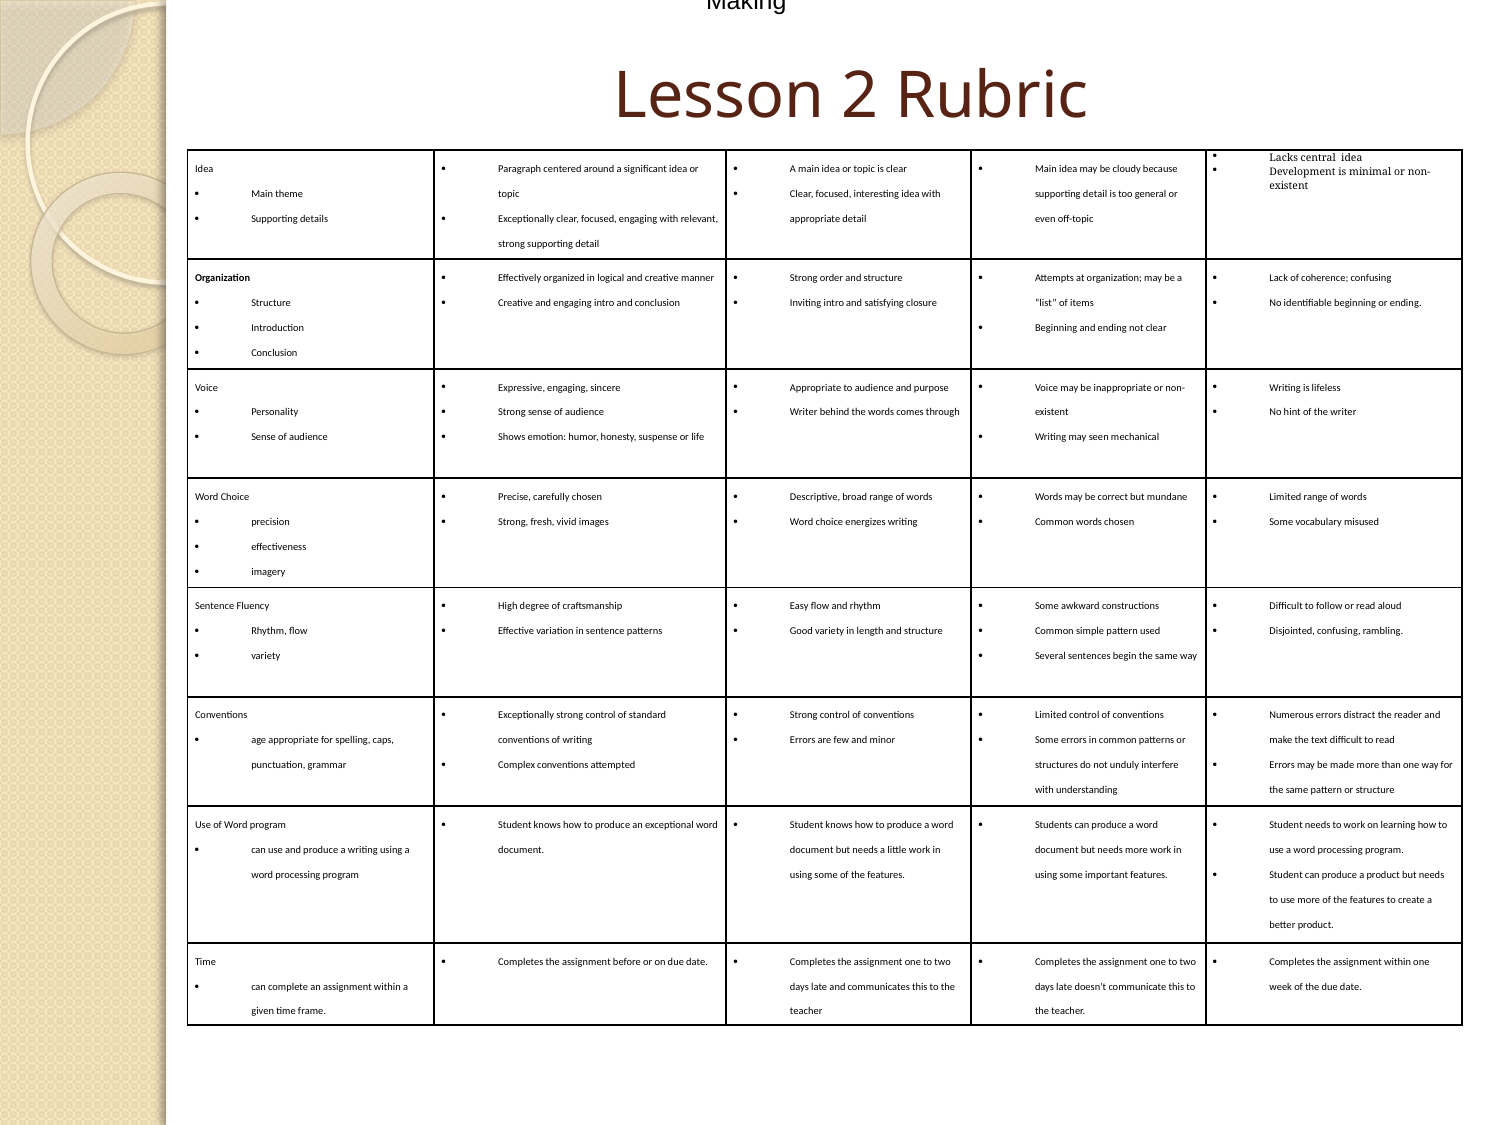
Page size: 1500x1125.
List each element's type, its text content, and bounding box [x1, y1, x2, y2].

table_cell Organization Structure Introduction Conclusion [188, 260, 433, 368]
table_cell Effectively organized in logical and creative manner Creative and engaging intro and conclusion [435, 260, 725, 368]
text_box Making [690, 0, 809, 23]
table_cell Precise, carefully chosen Strong, fresh, vivid images [435, 479, 725, 587]
table_header Lacks central idea Development is minimal or non-existent [1207, 151, 1461, 258]
table_cell Easy flow and rhythm Good variety in length and structure [727, 588, 970, 696]
table_cell Word Choice precision effectiveness imagery [188, 479, 433, 587]
table_cell Descriptive, broad range of words Word choice energizes writing [727, 479, 970, 587]
table_cell Sentence Fluency Rhythm, flow variety [188, 588, 433, 696]
table_cell Limited range of words Some vocabulary misused [1207, 479, 1461, 587]
table_cell Completes the assignment before or on due date. [435, 944, 725, 1024]
table_cell Strong control of conventions Errors are few and minor [727, 698, 970, 805]
table_header Main idea may be cloudy because supporting detail is too general or even off-topic [972, 151, 1205, 258]
table_cell Completes the assignment one to two days late doesn’t communicate this to the teacher. [972, 944, 1205, 1024]
table_cell Students can produce a word document but needs more work in using some important features. [972, 807, 1205, 942]
table_cell Writing is lifeless No hint of the writer [1207, 370, 1461, 477]
table_cell Exceptionally strong control of standard conventions of writing Complex conventions attempted [435, 698, 725, 805]
title Lesson 2 Rubric [237, 45, 1466, 138]
table_cell Student knows how to produce an exceptional word document. [435, 807, 725, 942]
table_cell Difficult to follow or read aloud Disjointed, confusing, rambling. [1207, 588, 1461, 696]
table_header A main idea or topic is clear Clear, focused, interesting idea with appropriate detail [727, 151, 970, 258]
table_cell Expressive, engaging, sincere Strong sense of audience Shows emotion: humor, honesty, suspense or life [435, 370, 725, 477]
table_cell High degree of craftsmanship Effective variation in sentence patterns [435, 588, 725, 696]
table_header Idea Main theme Supporting details [188, 151, 433, 258]
table_cell Time can complete an assignment within a given time frame. [188, 944, 433, 1024]
table_cell Conventions age appropriate for spelling, caps, punctuation, grammar [188, 698, 433, 805]
table_cell Student needs to work on learning how to use a word processing program. Student can produce a product but needs to use more of the features to create a better product. [1207, 807, 1461, 942]
table_cell Lack of coherence; confusing No identifiable beginning or ending. [1207, 260, 1461, 368]
table_cell Voice may be inappropriate or non-existent Writing may seen mechanical [972, 370, 1205, 477]
table_cell Some awkward constructions Common simple pattern used Several sentences begin the same way [972, 588, 1205, 696]
table_cell Numerous errors distract the reader and make the text difficult to read Errors may be made more than one way for the same pattern or structure [1207, 698, 1461, 805]
table_cell Use of Word program can use and produce a writing using a word processing program [188, 807, 433, 942]
table_cell Completes the assignment one to two days late and communicates this to the teacher [727, 944, 970, 1024]
table_cell Strong order and structure Inviting intro and satisfying closure [727, 260, 970, 368]
table_cell Words may be correct but mundane Common words chosen [972, 479, 1205, 587]
table_cell Appropriate to audience and purpose Writer behind the words comes through [727, 370, 970, 477]
table_cell Limited control of conventions Some errors in common patterns or structures do not unduly interfere with understanding [972, 698, 1205, 805]
table_cell Student knows how to produce a word document but needs a little work in using some of the features. [727, 807, 970, 942]
table_header Paragraph centered around a significant idea or topic Exceptionally clear, focused, engaging with relevant, strong supporting detail [435, 151, 725, 258]
table_cell Voice Personality Sense of audience [188, 370, 433, 477]
table_cell Completes the assignment within one week of the due date. [1207, 944, 1461, 1024]
table_cell Attempts at organization; may be a “list” of items Beginning and ending not clear [972, 260, 1205, 368]
